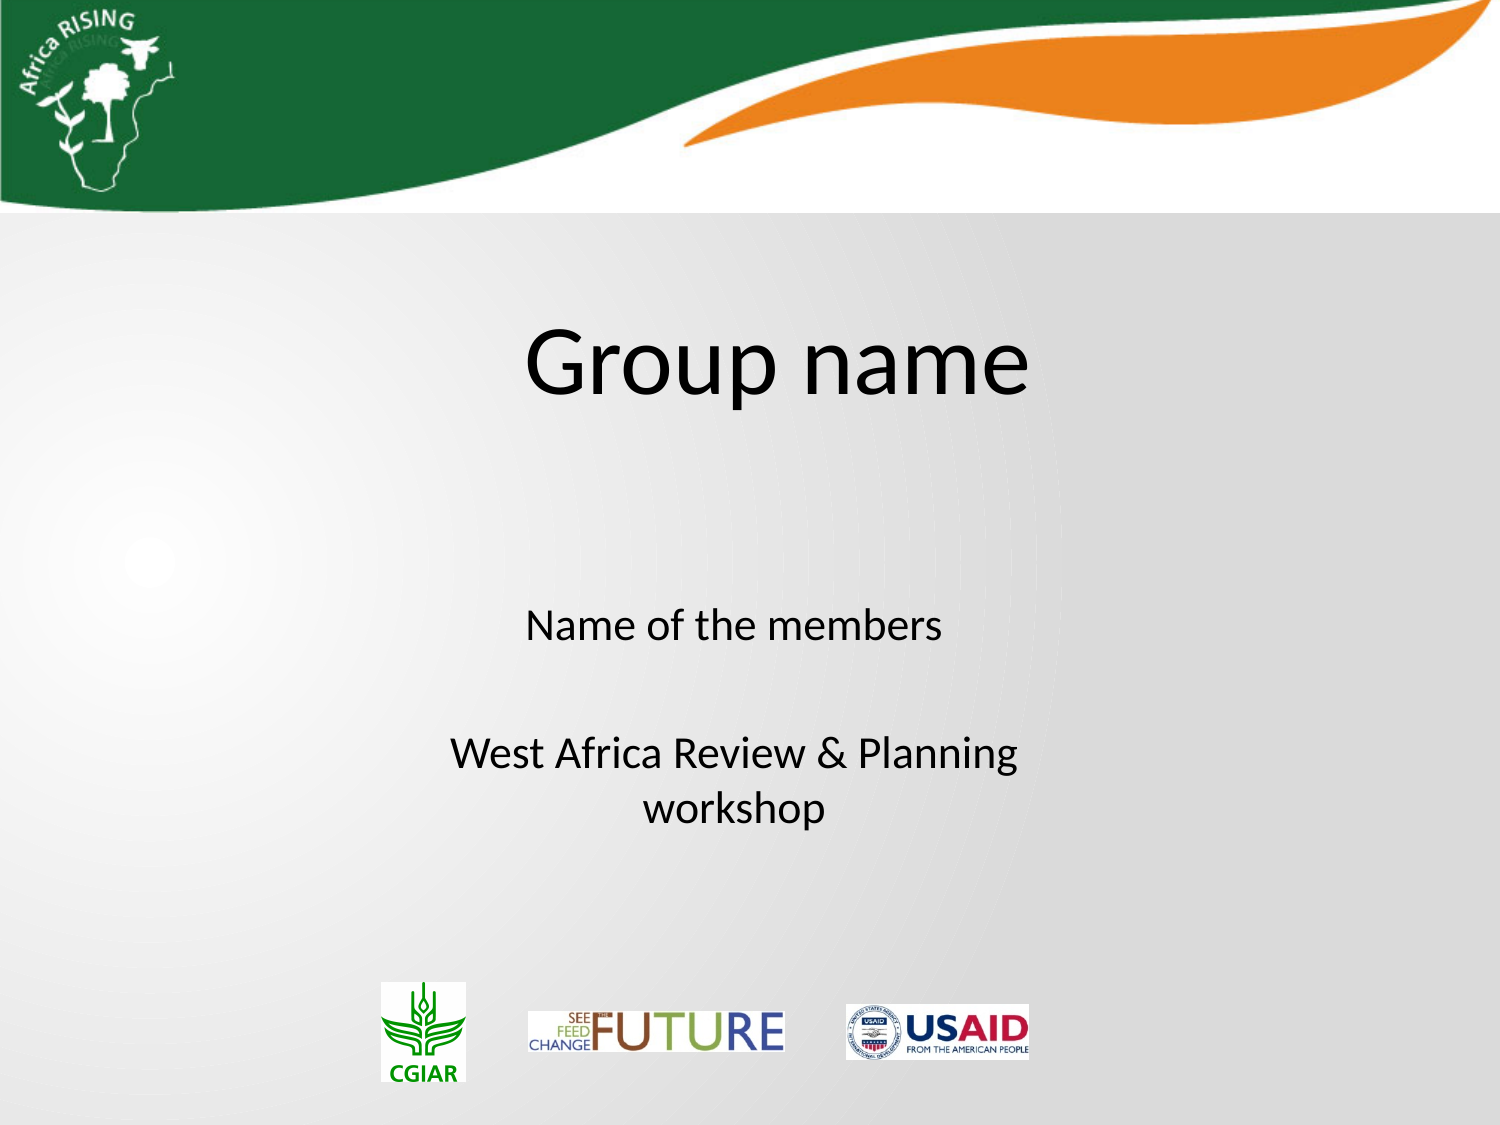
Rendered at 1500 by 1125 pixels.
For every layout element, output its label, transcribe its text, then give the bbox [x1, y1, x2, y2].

picture [381, 982, 466, 1082]
list Group name [225, 287, 1313, 475]
picture [846, 1004, 1029, 1060]
picture [528, 1011, 785, 1052]
picture [0, 0, 1500, 213]
list Name of the members West Africa Review & Planning workshop [349, 587, 1100, 788]
